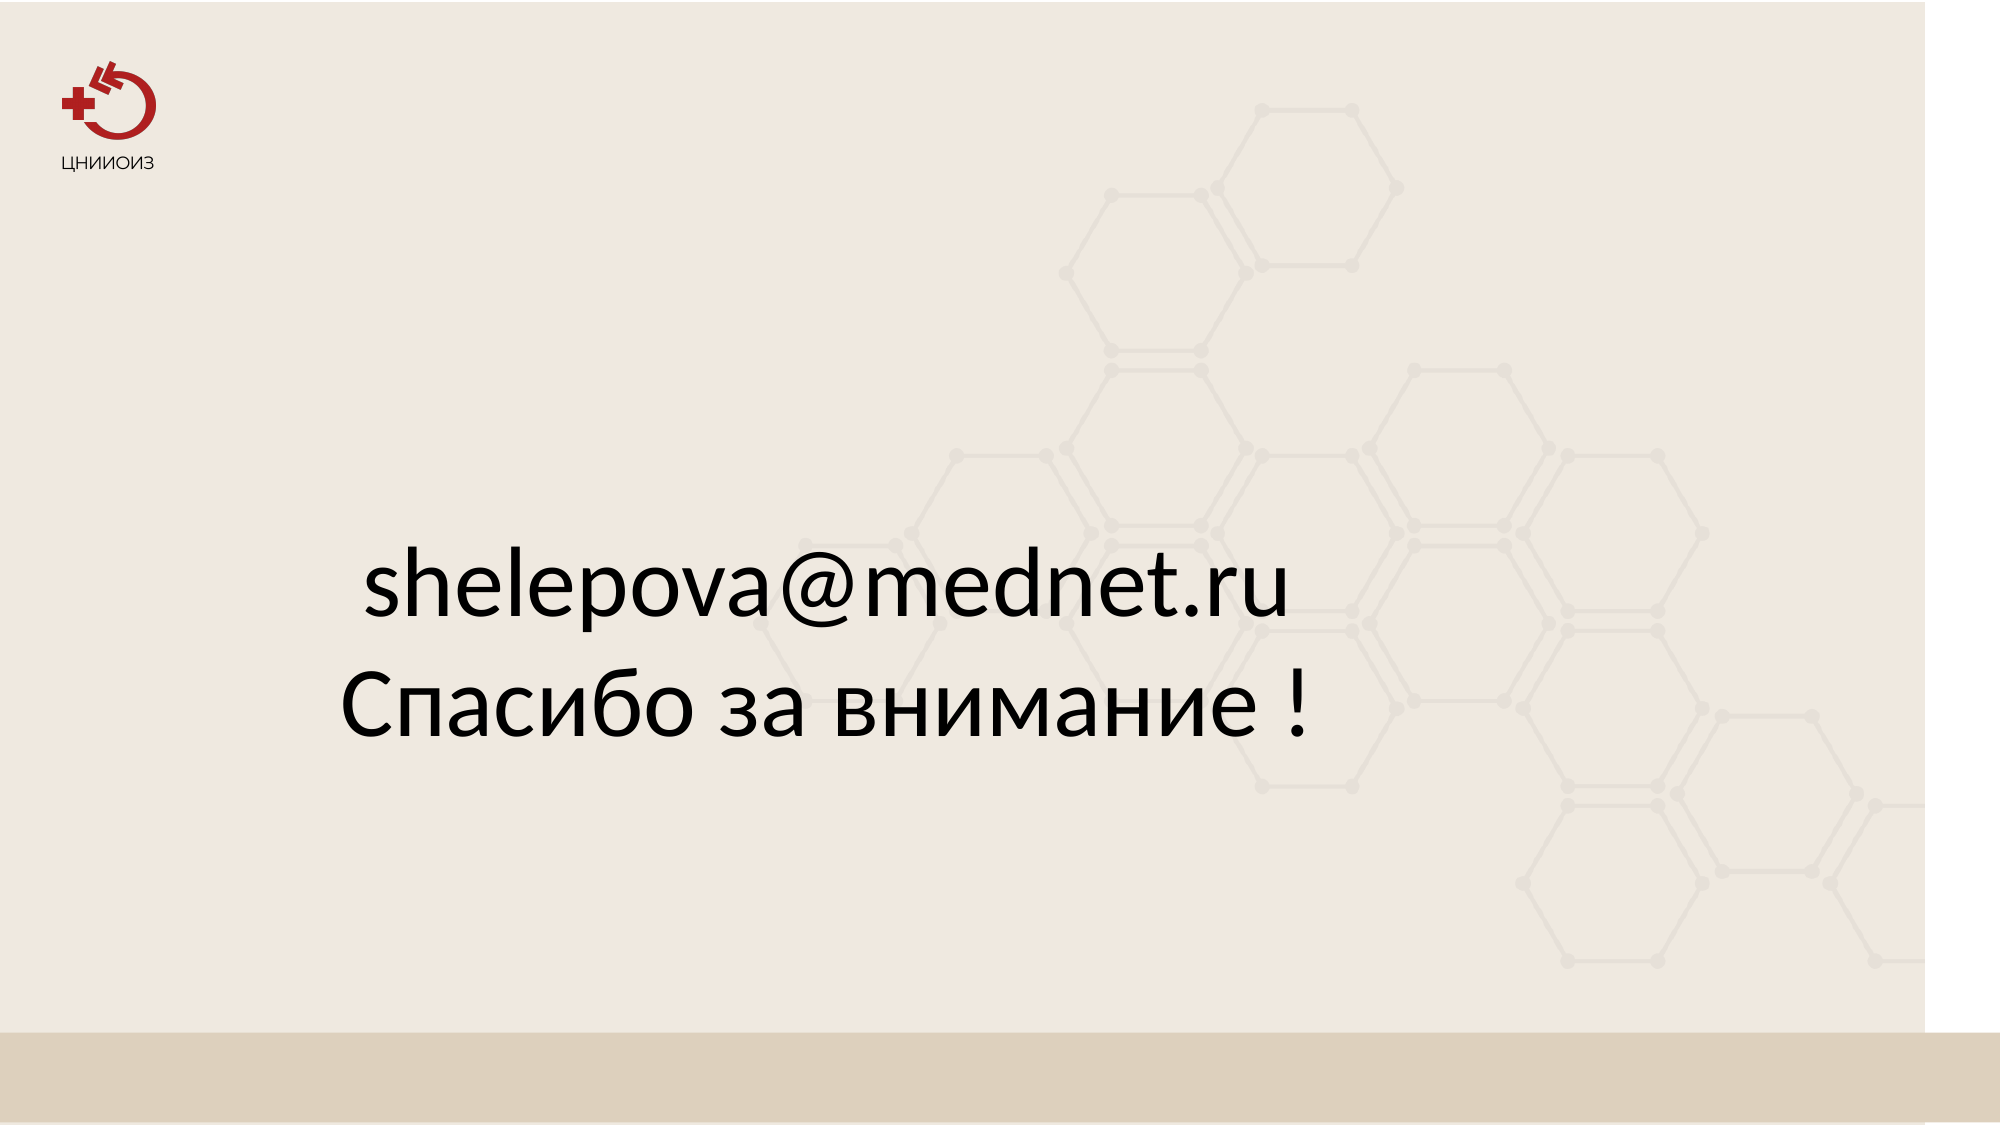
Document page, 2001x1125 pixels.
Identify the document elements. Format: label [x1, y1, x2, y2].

picture [0, 2, 1925, 1125]
text_box [1925, 1031, 2000, 1123]
